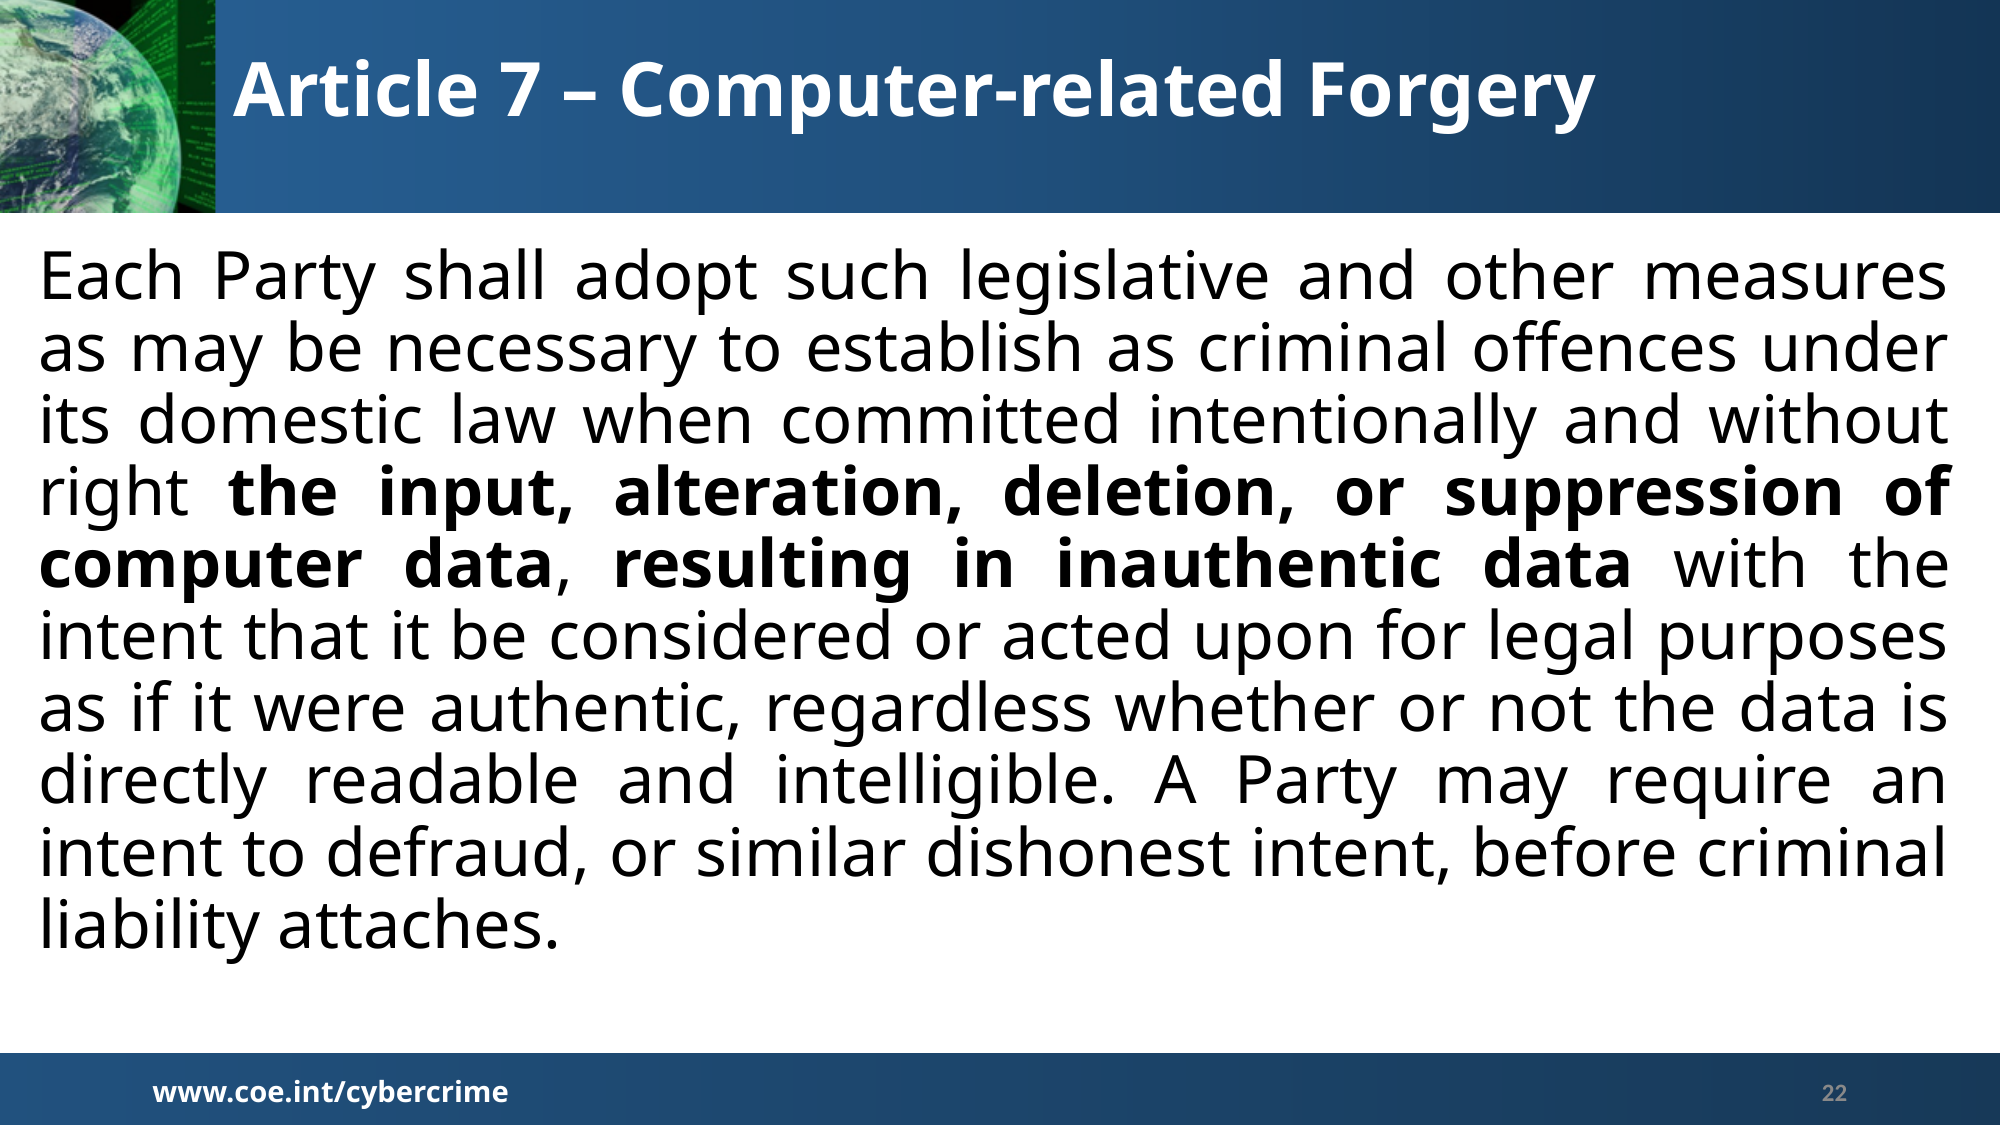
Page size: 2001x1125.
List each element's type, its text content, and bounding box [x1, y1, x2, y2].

text_box Article 7 – Computer-related Forgery [218, 57, 1967, 127]
slide_number 22 [1412, 1061, 1863, 1121]
picture [0, 0, 2000, 213]
slide_number www.coe.int/cybercrime [137, 1061, 588, 1121]
list Each Party shall adopt such legislative and other measures as may be necessary to establish as criminal offences under its domestic law when committed intentionally and without right the input, alteration, deletion, or suppression of computer data, resulting in inauthentic data with the intent that it be considered or acted upon for legal purposes as if it were authentic, regardless whether or not the data is directly readable and intelligible. A Party may require an intent to defraud, or similar dishonest intent, before criminal liability attaches. [23, 234, 1967, 1034]
